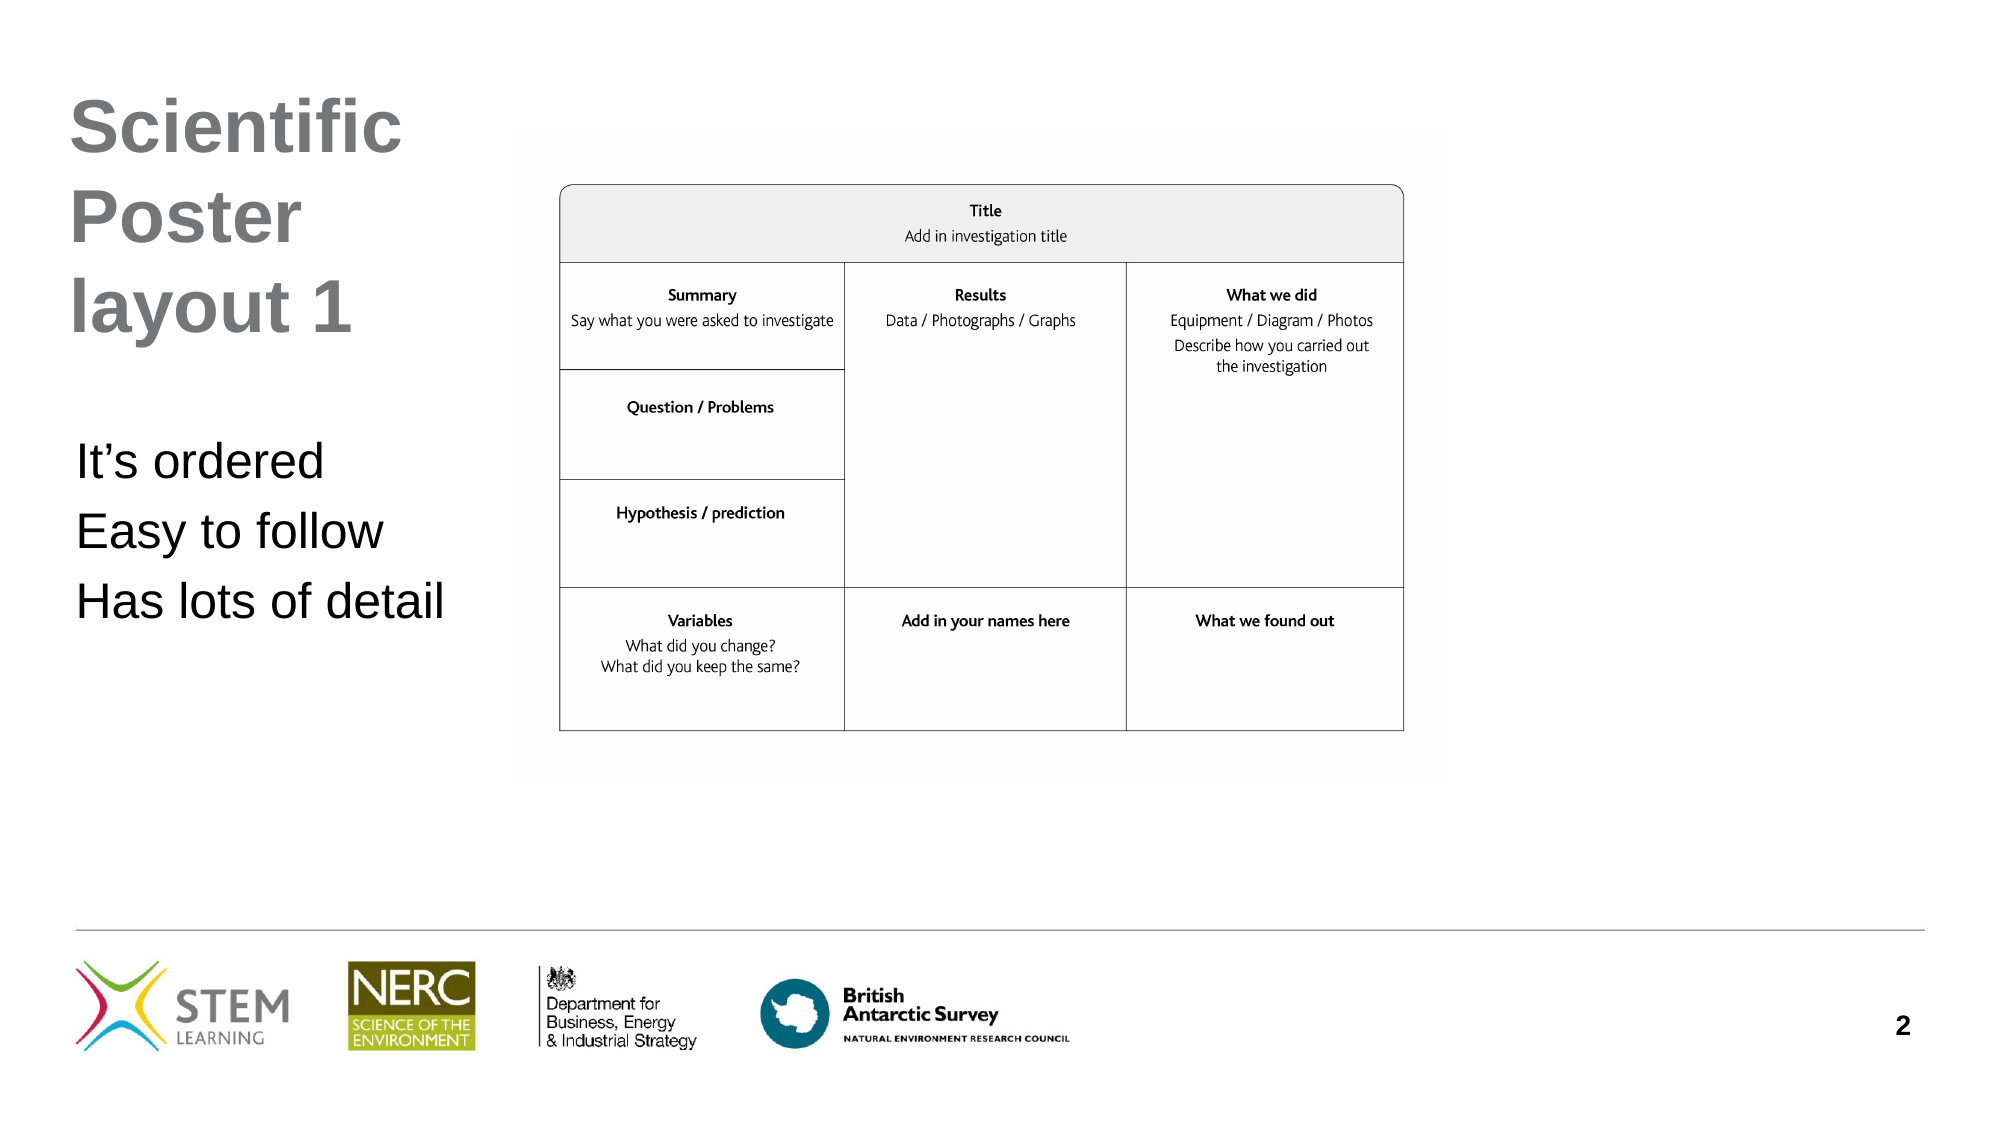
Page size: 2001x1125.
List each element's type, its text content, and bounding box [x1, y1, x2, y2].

text_box 2 [1555, 999, 1926, 1045]
picture [514, 130, 1447, 782]
title Scientific Poster layout 1 [55, 70, 540, 279]
picture [37, 873, 1965, 1105]
list It’s ordered Easy to follow Has lots of detail [60, 420, 502, 657]
